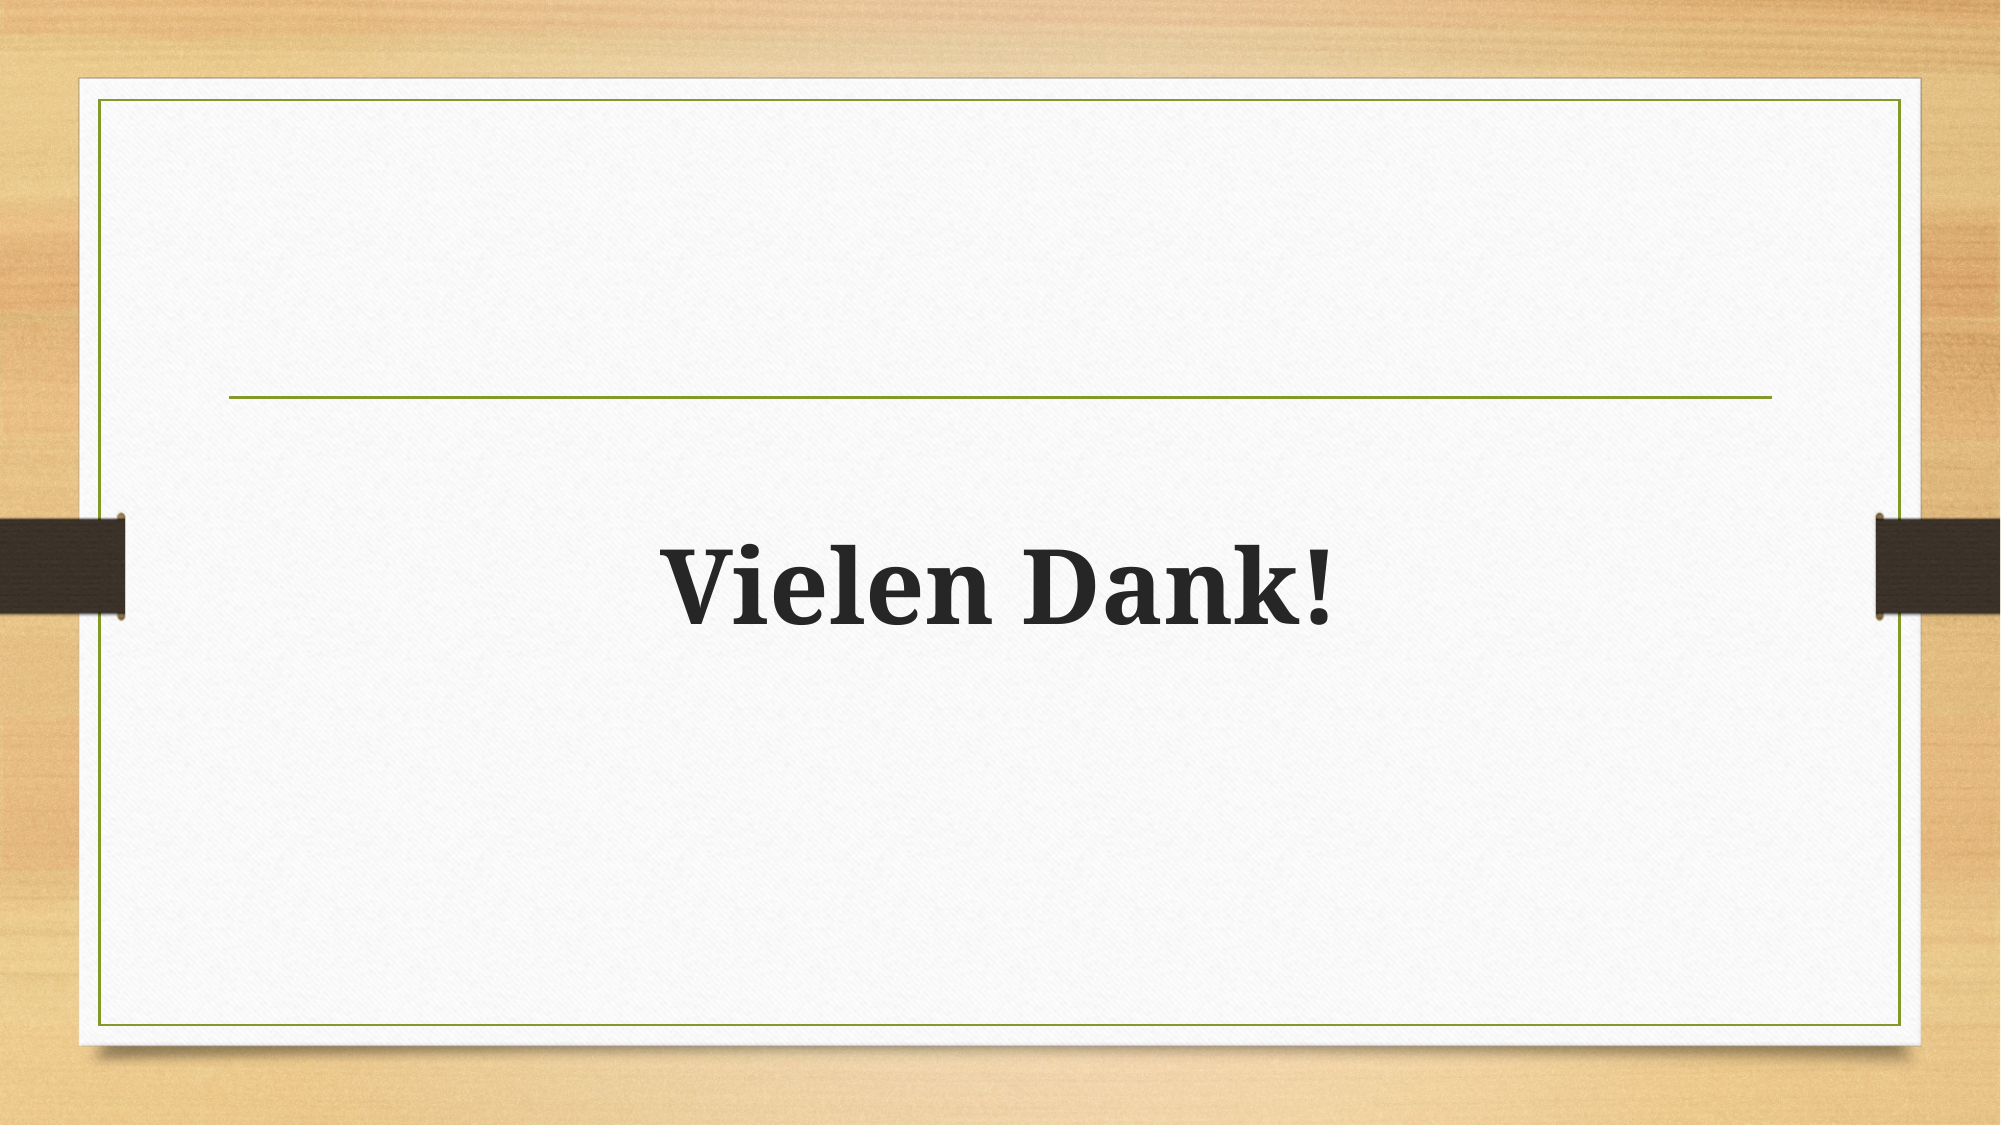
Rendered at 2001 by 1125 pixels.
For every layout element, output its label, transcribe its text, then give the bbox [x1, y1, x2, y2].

picture [0, 0, 2001, 1125]
list Vielen Dank! [212, 419, 1788, 964]
